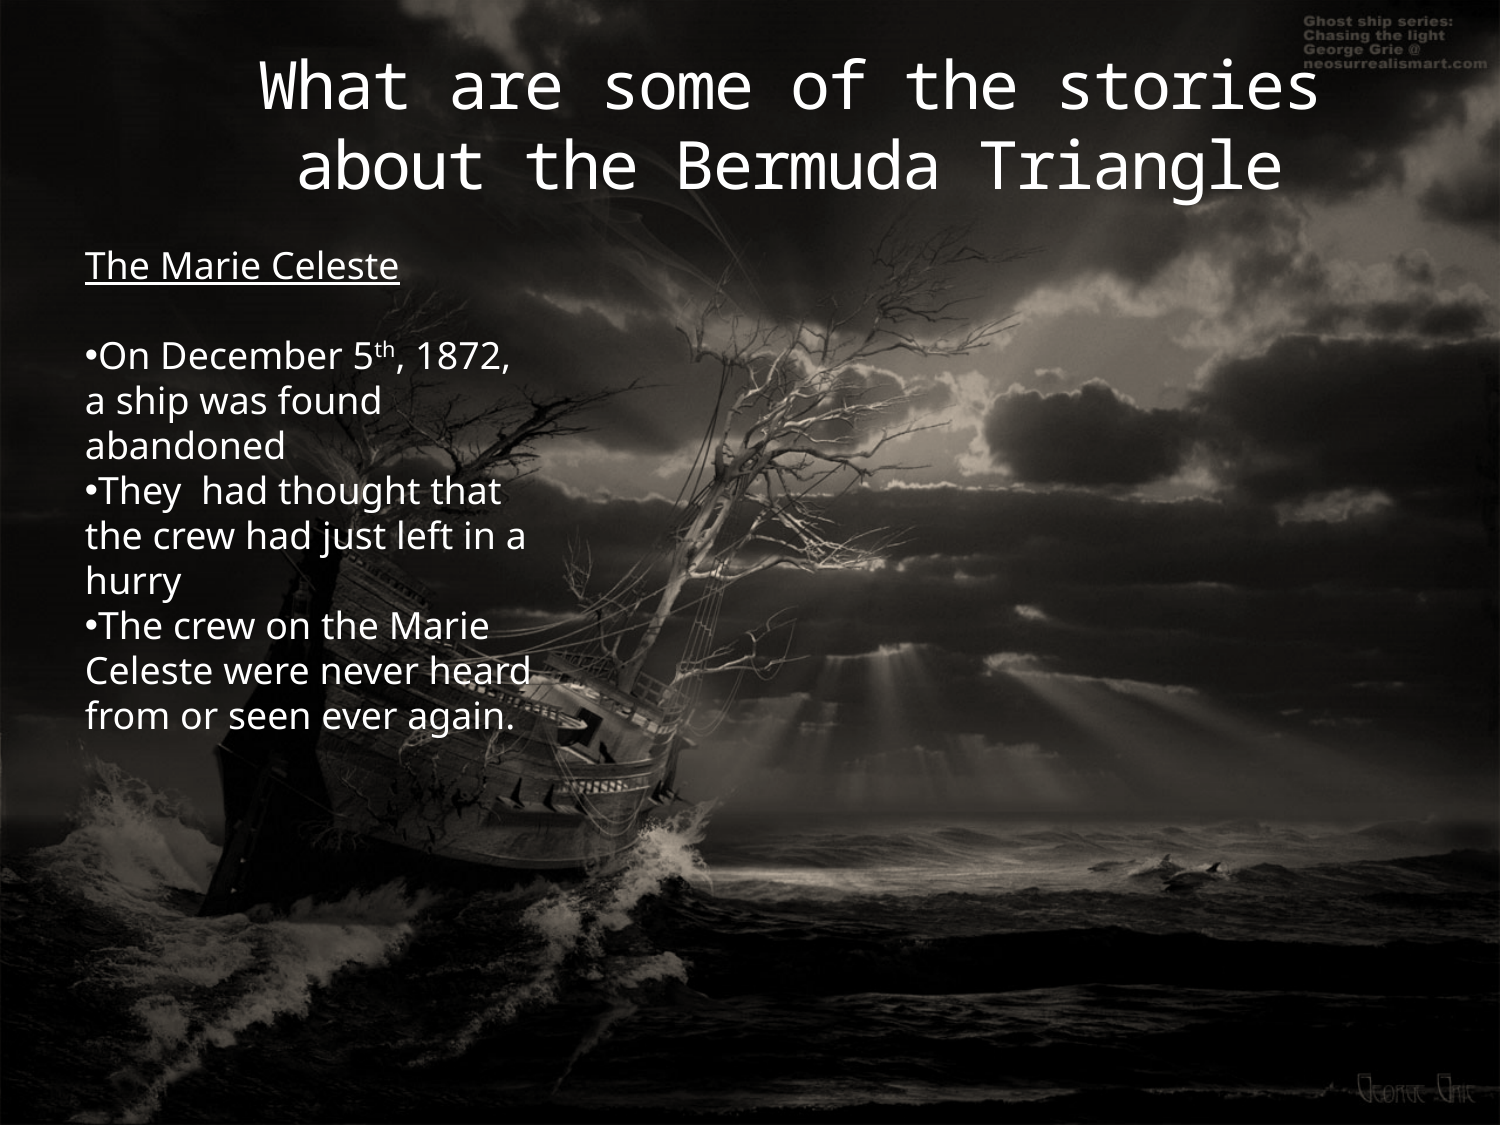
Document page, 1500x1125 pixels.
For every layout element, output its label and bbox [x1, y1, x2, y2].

list [0, 0, 1500, 1125]
